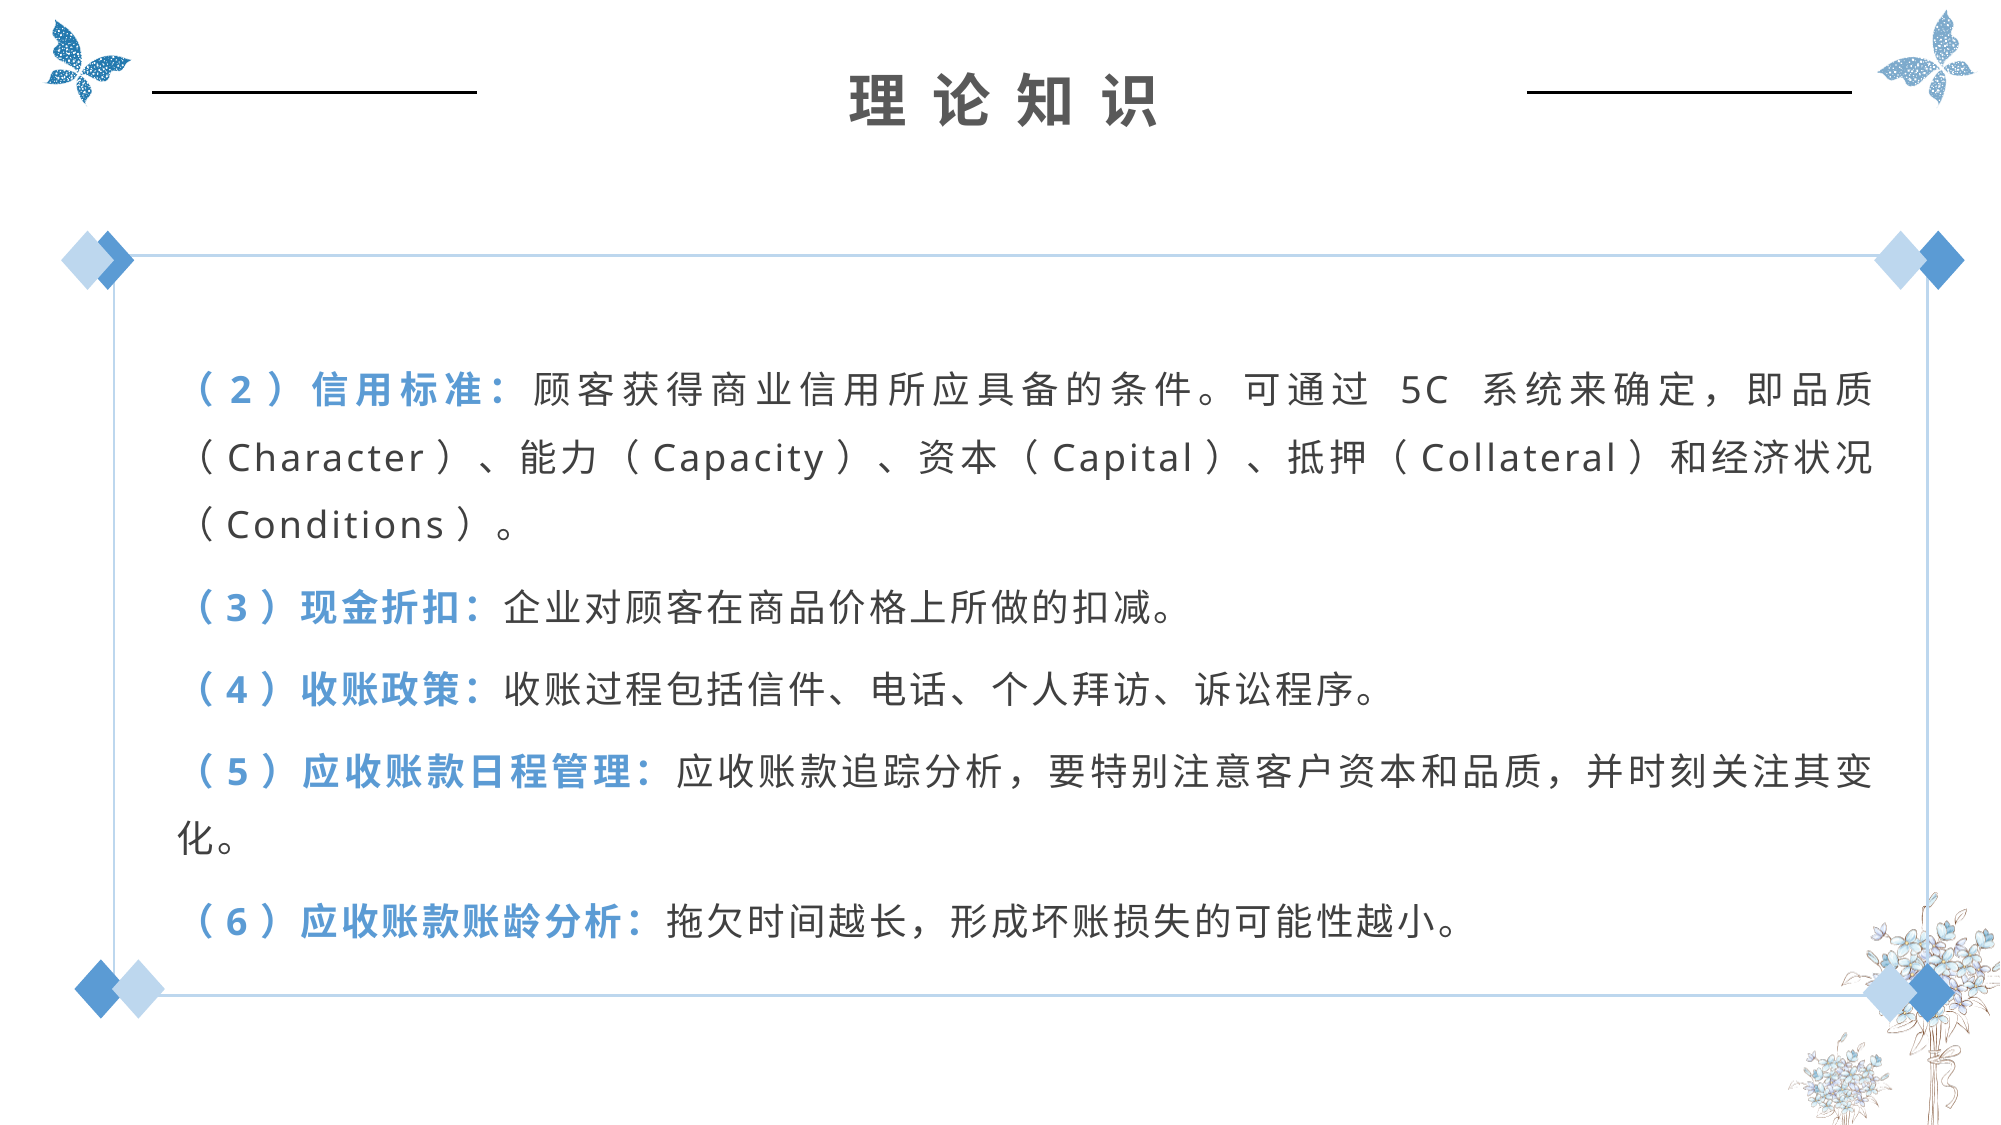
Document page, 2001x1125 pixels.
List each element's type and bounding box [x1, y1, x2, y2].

picture [1788, 892, 2000, 1125]
text_box [151, 55, 1852, 142]
text_box [61, 230, 1965, 1023]
